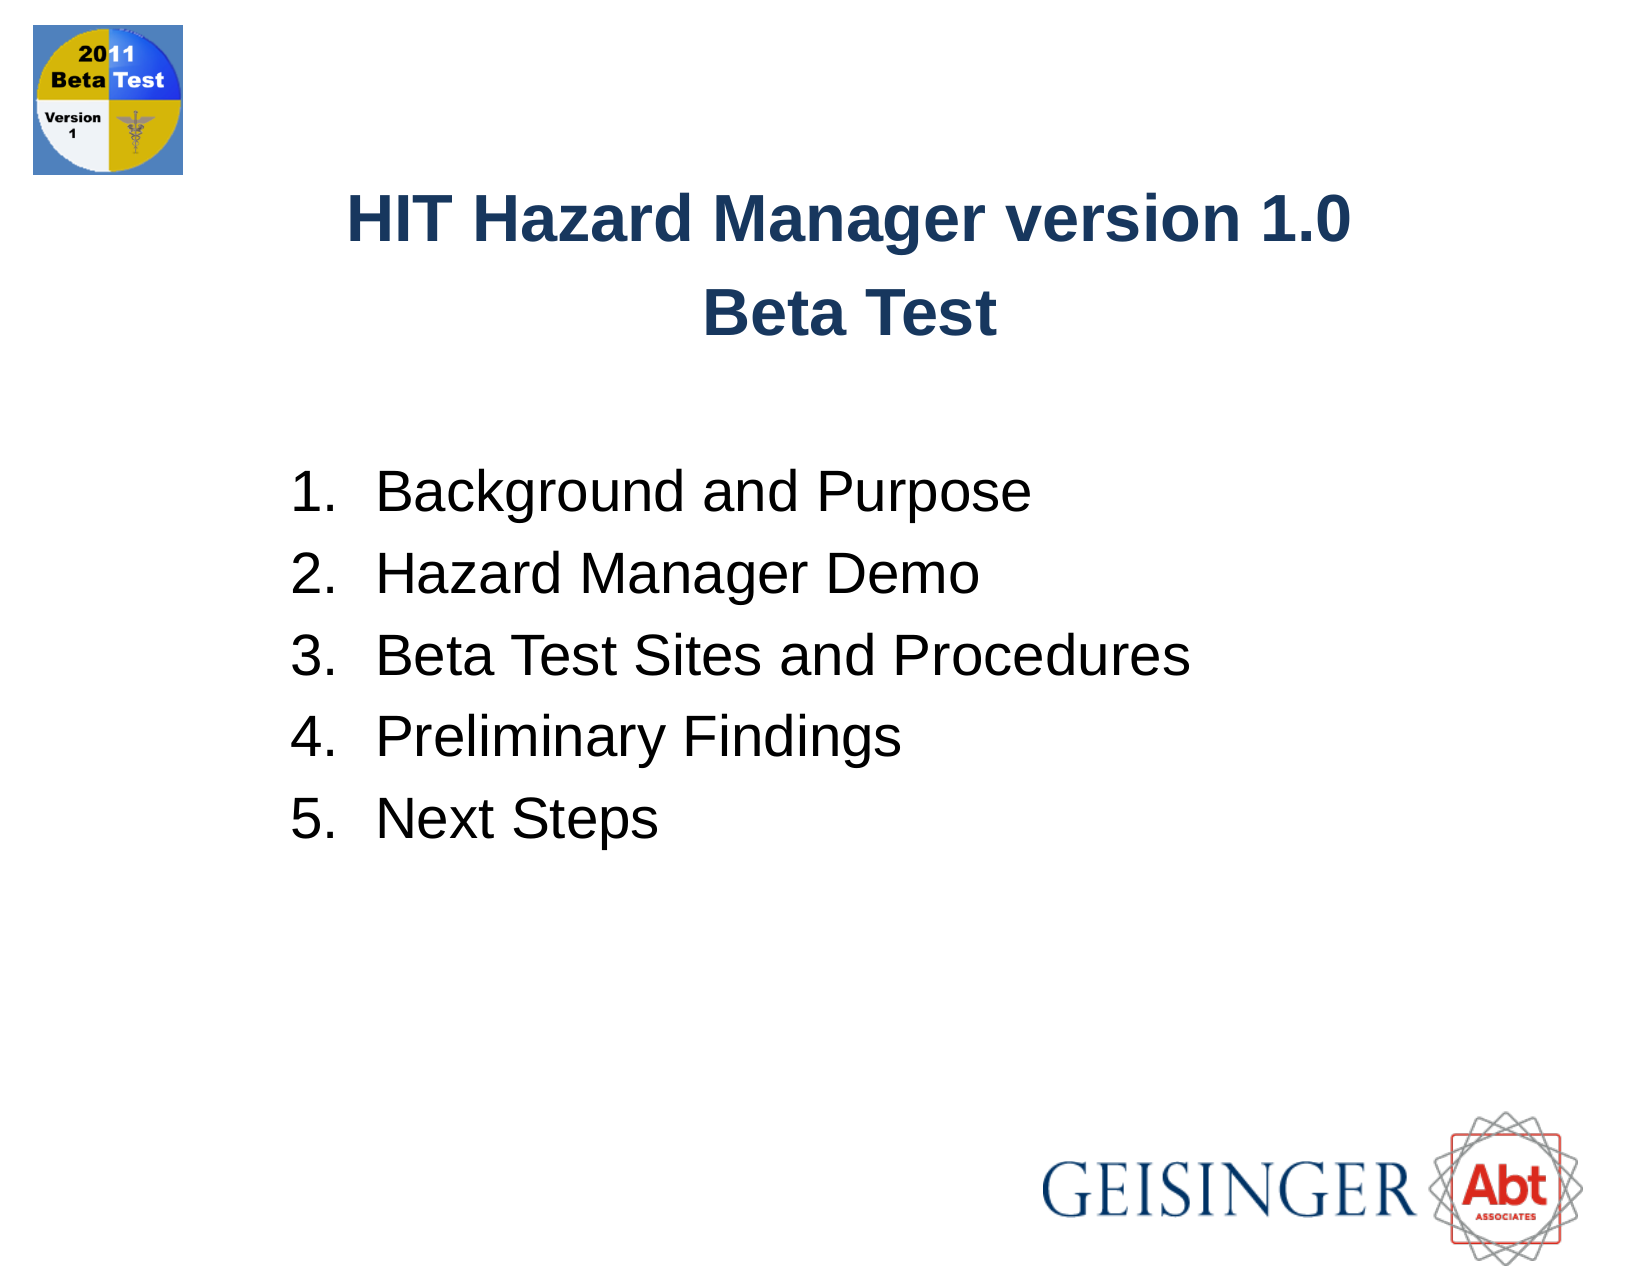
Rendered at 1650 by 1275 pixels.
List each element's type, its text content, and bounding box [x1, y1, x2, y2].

picture [33, 24, 184, 175]
list HIT Hazard Manager version 1.0 Beta Test Background and Purpose Hazard Manager Demo Beta Test Sites and Procedures Preliminary Findings Next Steps [225, 174, 1475, 1109]
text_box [1043, 1108, 1588, 1271]
